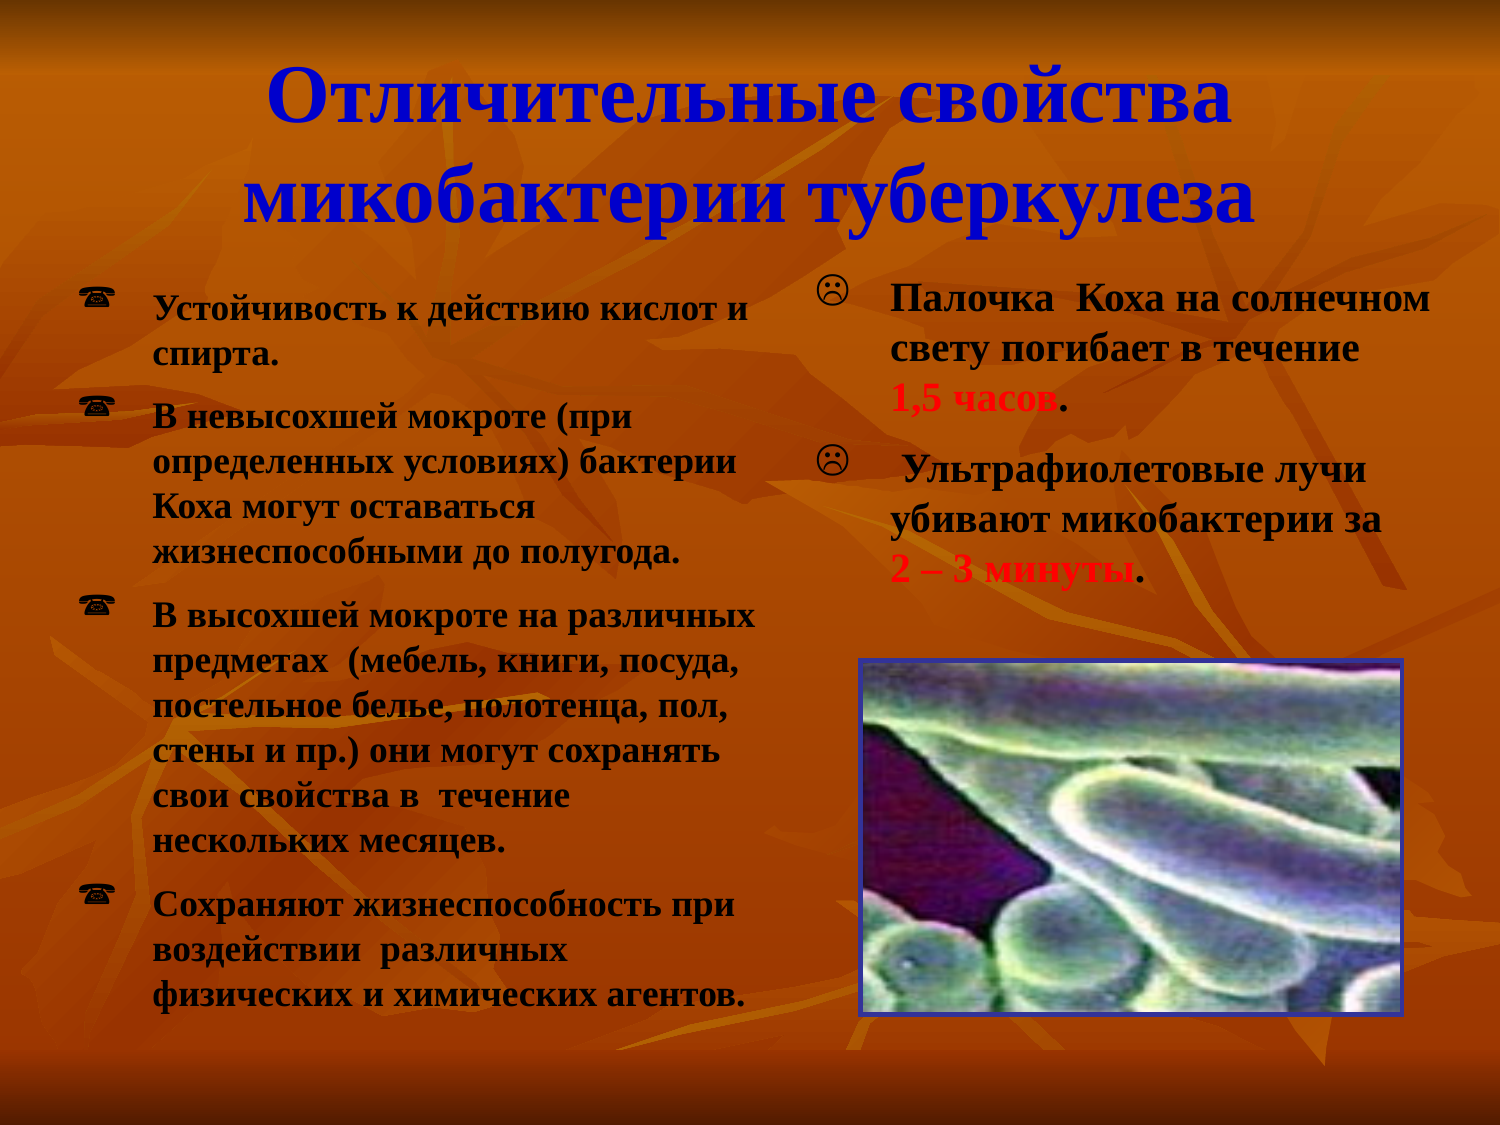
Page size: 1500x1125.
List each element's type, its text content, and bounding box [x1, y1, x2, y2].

list Устойчивость к действию кислот и спирта. В невысохшей мокроте (при определенных условиях) бактерии Коха могут оставаться жизнеспособными до полугода. В высохшей мокроте на различных предметах (мебель, книги, посуда, постельное белье, полотенца, пол, стены и пр.) они могут сохранять свои свойства в течение нескольких месяцев. Сохраняют жизнеспособность при воздействии различных физических и химических агентов. [62, 274, 788, 1063]
title Отличительные свойства микобактерии туберкулеза [74, 45, 1426, 234]
picture [862, 662, 1401, 1013]
list Палочка Коха на солнечном свету погибает в течение 1,5 часов. Ультрафиолетовые лучи убивают микобактерии за 2 – 3 минуты. [799, 262, 1463, 588]
